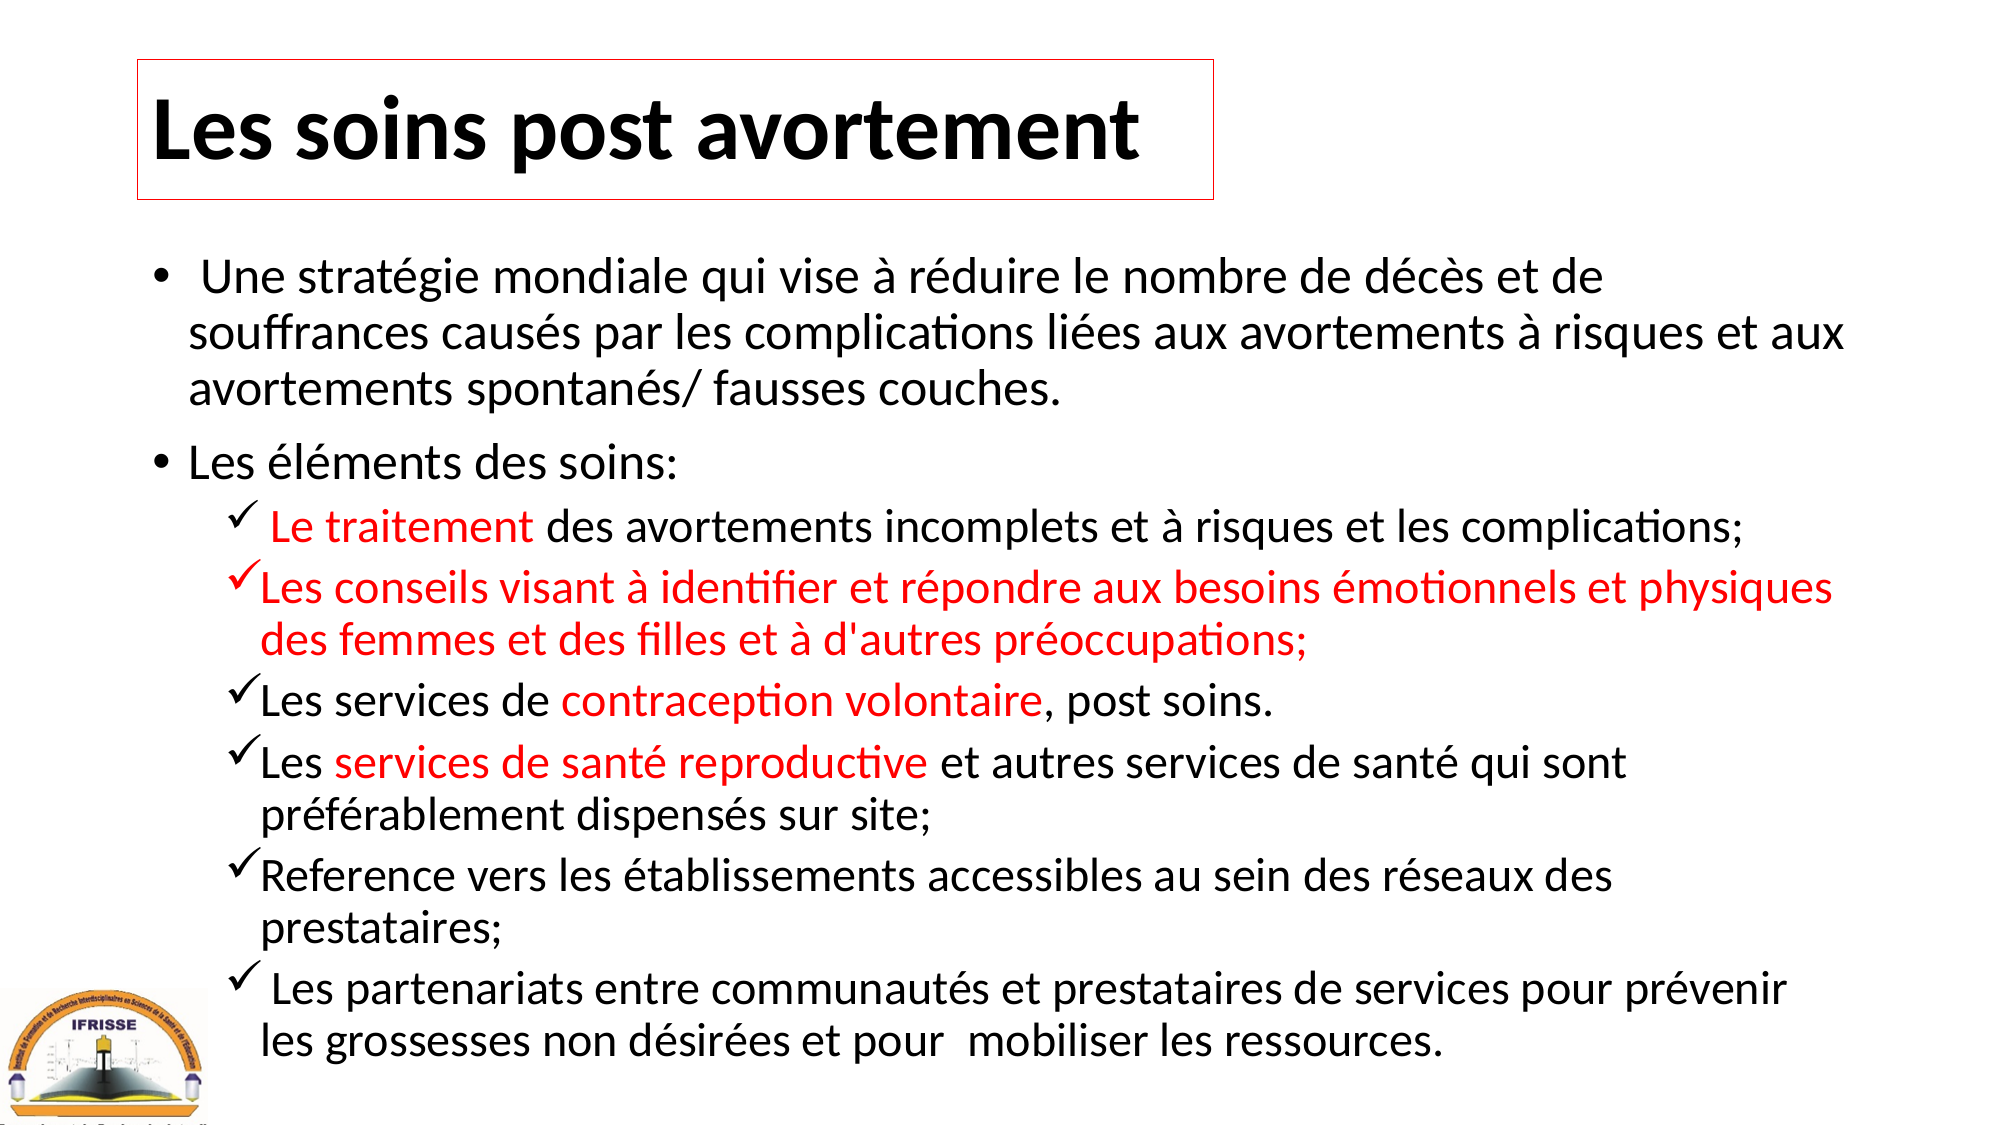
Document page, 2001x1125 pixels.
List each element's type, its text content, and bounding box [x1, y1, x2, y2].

title Les soins post avortement [137, 59, 1214, 200]
picture [0, 988, 208, 1125]
list Une stratégie mondiale qui vise à réduire le nombre de décès et de souffrances causés par les complications liées aux avortements à risques et aux avortements spontanés/ fausses couches. Les éléments des soins: Le traitement des avortements incomplets et à risques et les complications; Les conseils visant à identifier et répondre aux besoins émotionnels et physiques des femmes et des filles et à d'autres préoccupations; Les services de contraception volontaire, post soins. Les services de santé reproductive et autres services de santé qui sont préférablement dispensés sur site; Reference vers les établissements accessibles au sein des réseaux des prestataires; Les partenariats entre communautés et prestataires de services pour prévenir les grossesses non désirées et pour mobiliser les ressources. [137, 241, 1863, 1077]
